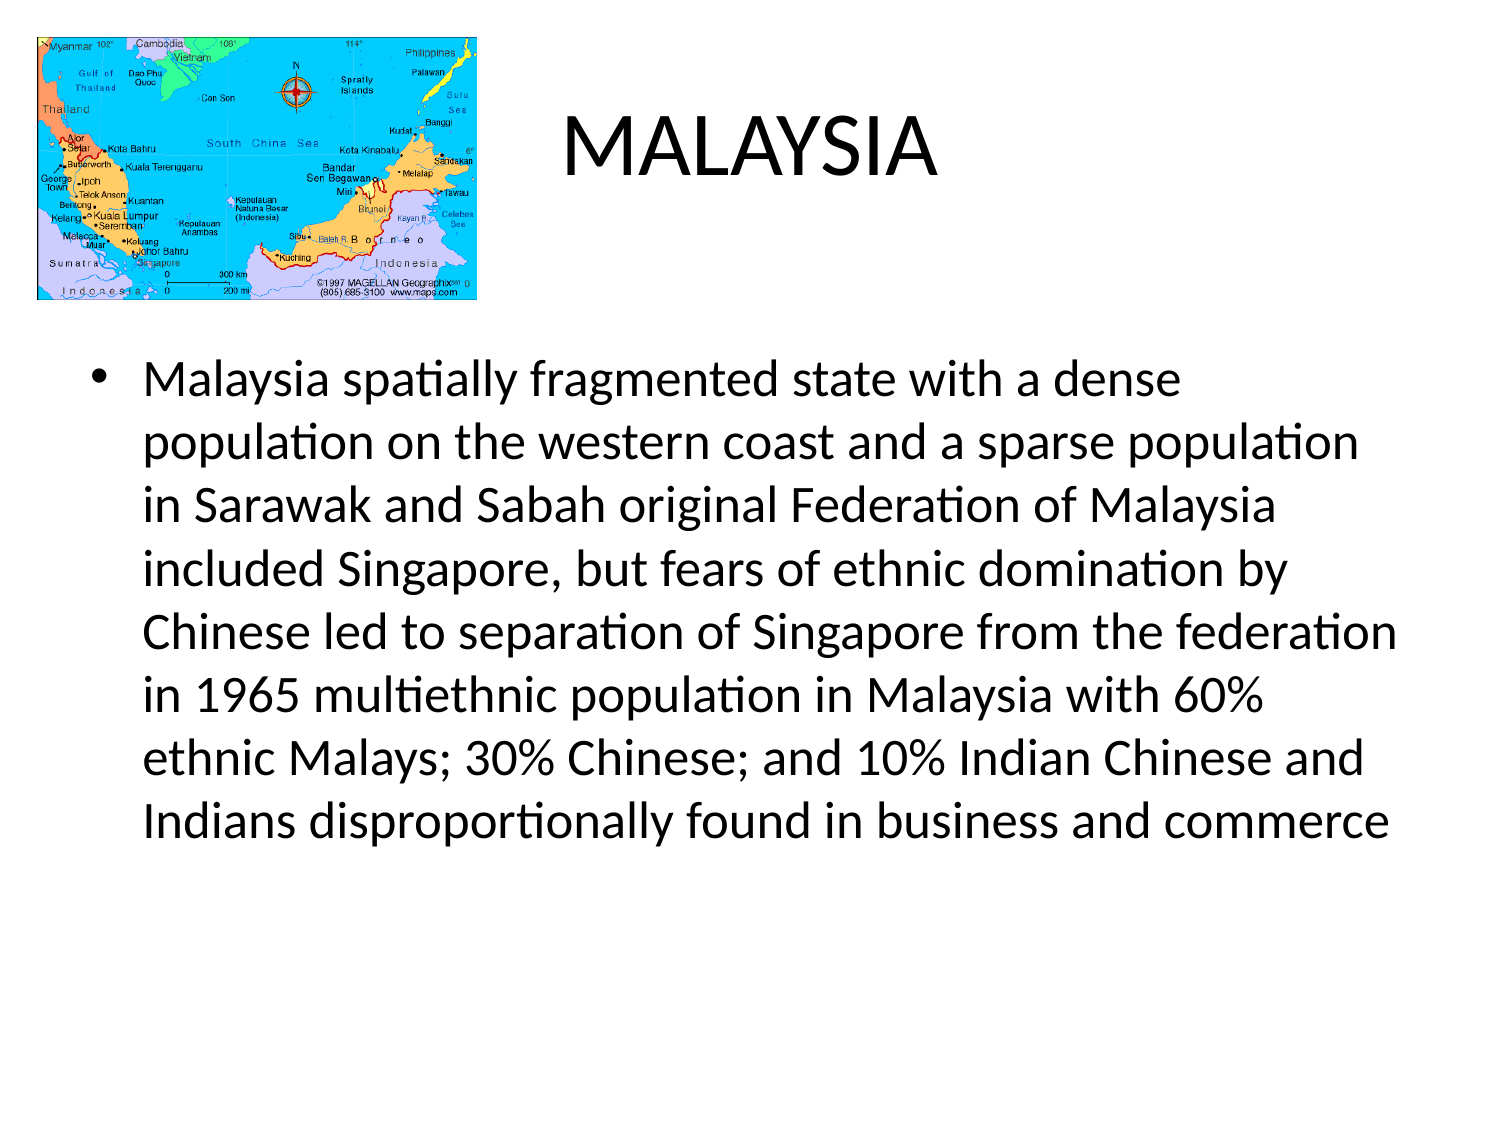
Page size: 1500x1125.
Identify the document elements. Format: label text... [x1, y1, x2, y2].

picture [246, 134, 468, 301]
picture [281, 78, 311, 106]
picture [37, 37, 144, 258]
picture [37, 209, 132, 301]
title MALAYSIA [482, 45, 1425, 233]
picture [227, 197, 234, 207]
list Malaysia spatially fragmented state with a dense population on the western coast and a sparse population in Sarawak and Sabah original Federation of Malaysia included Singapore, but fears of ethnic domination by Chinese led to separation of Singapore from the federation in 1965 multiethnic population in Malaysia with 60% ethnic Malays; 30% Chinese; and 10% Indian Chinese and Indians disproportionally found in business and commerce [75, 262, 1425, 1005]
picture [423, 39, 470, 101]
picture [127, 37, 249, 100]
